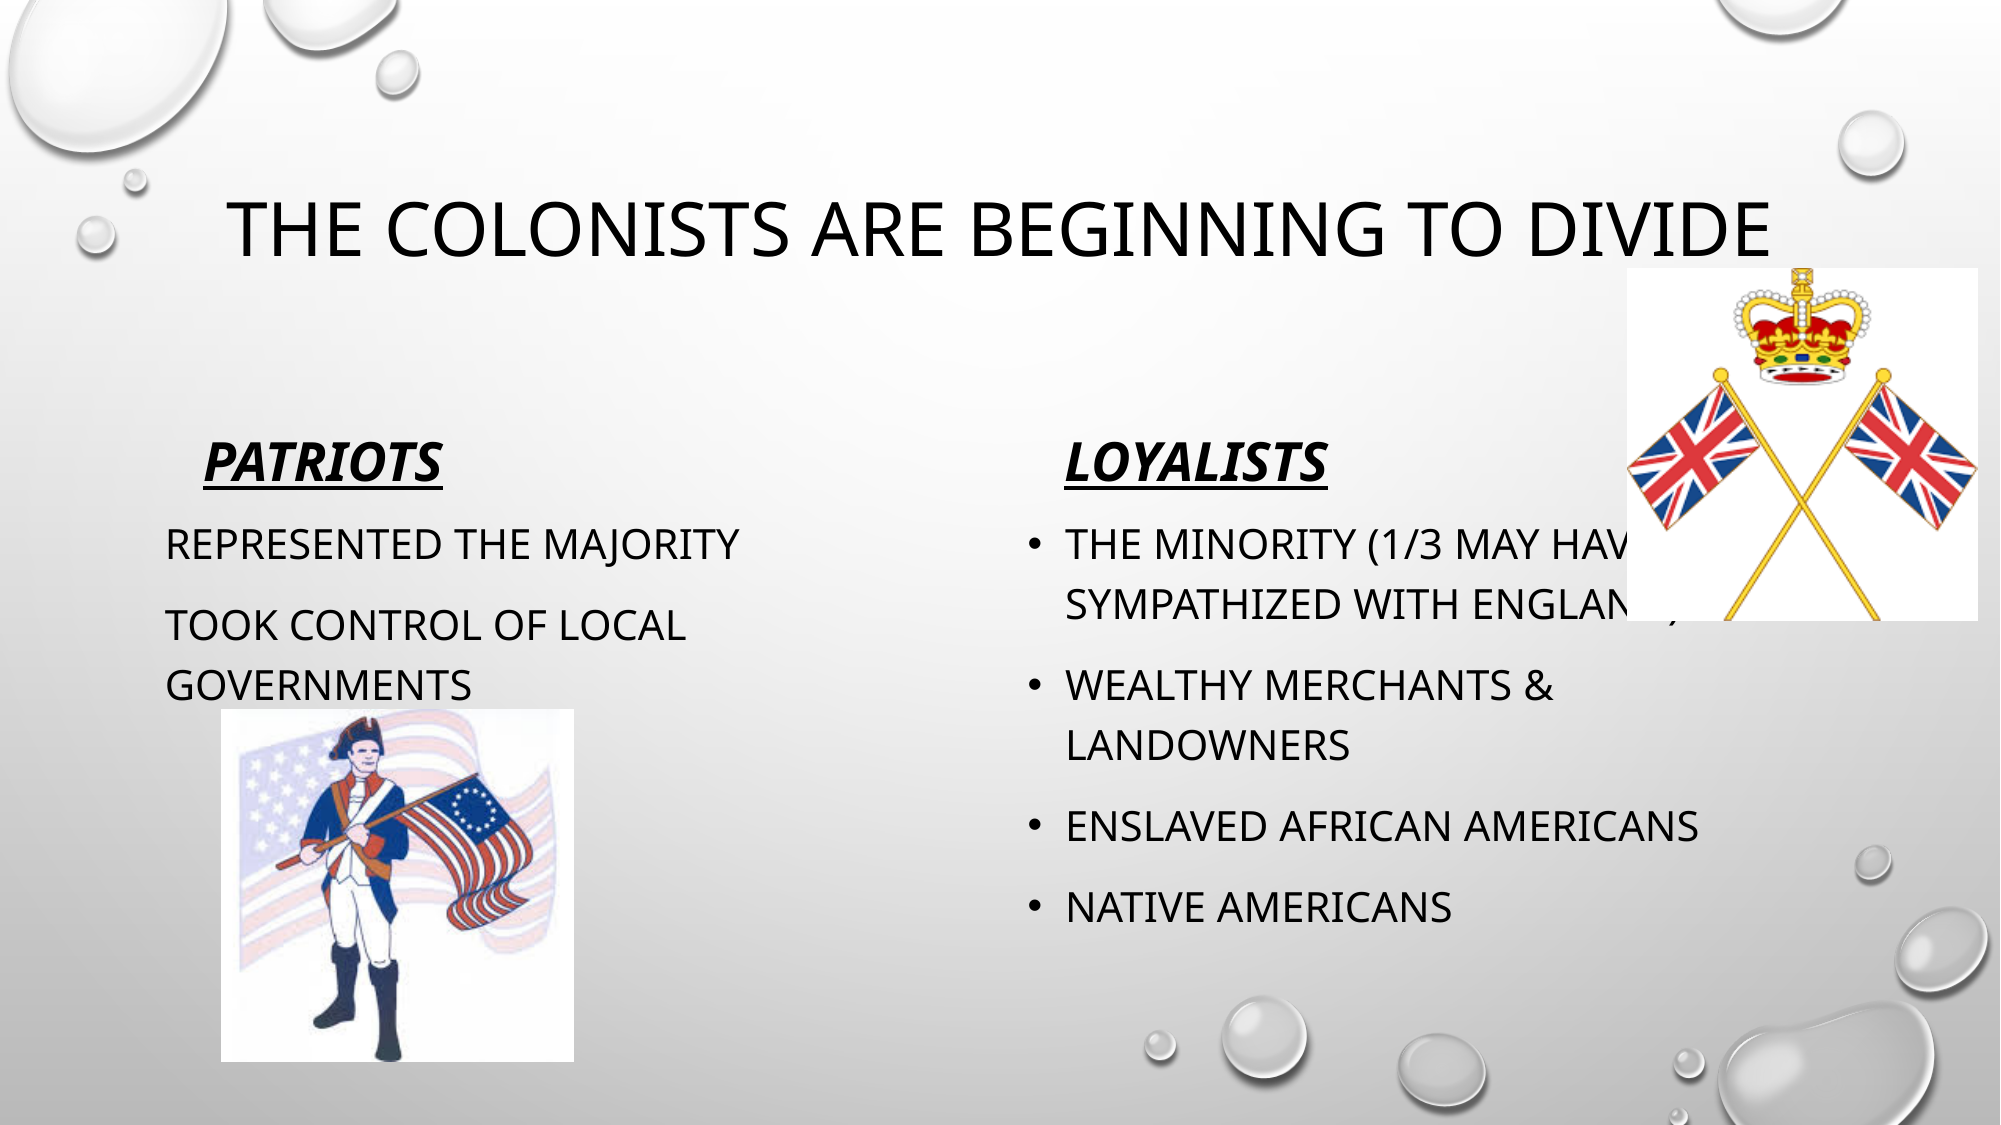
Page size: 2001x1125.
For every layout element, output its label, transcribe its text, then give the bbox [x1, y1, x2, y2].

title The colonists are beginning to divide [149, 101, 1851, 364]
list The minority (1/3 may have sympathized with England) Wealthy Merchants & landowners Enslaved African Americans Native Americans [1012, 500, 1850, 950]
list Represented The majority Took Control of Local Governments [149, 500, 988, 950]
list Patriots [188, 388, 988, 500]
picture [0, 0, 2000, 1125]
list Loyalists [1049, 388, 1621, 500]
